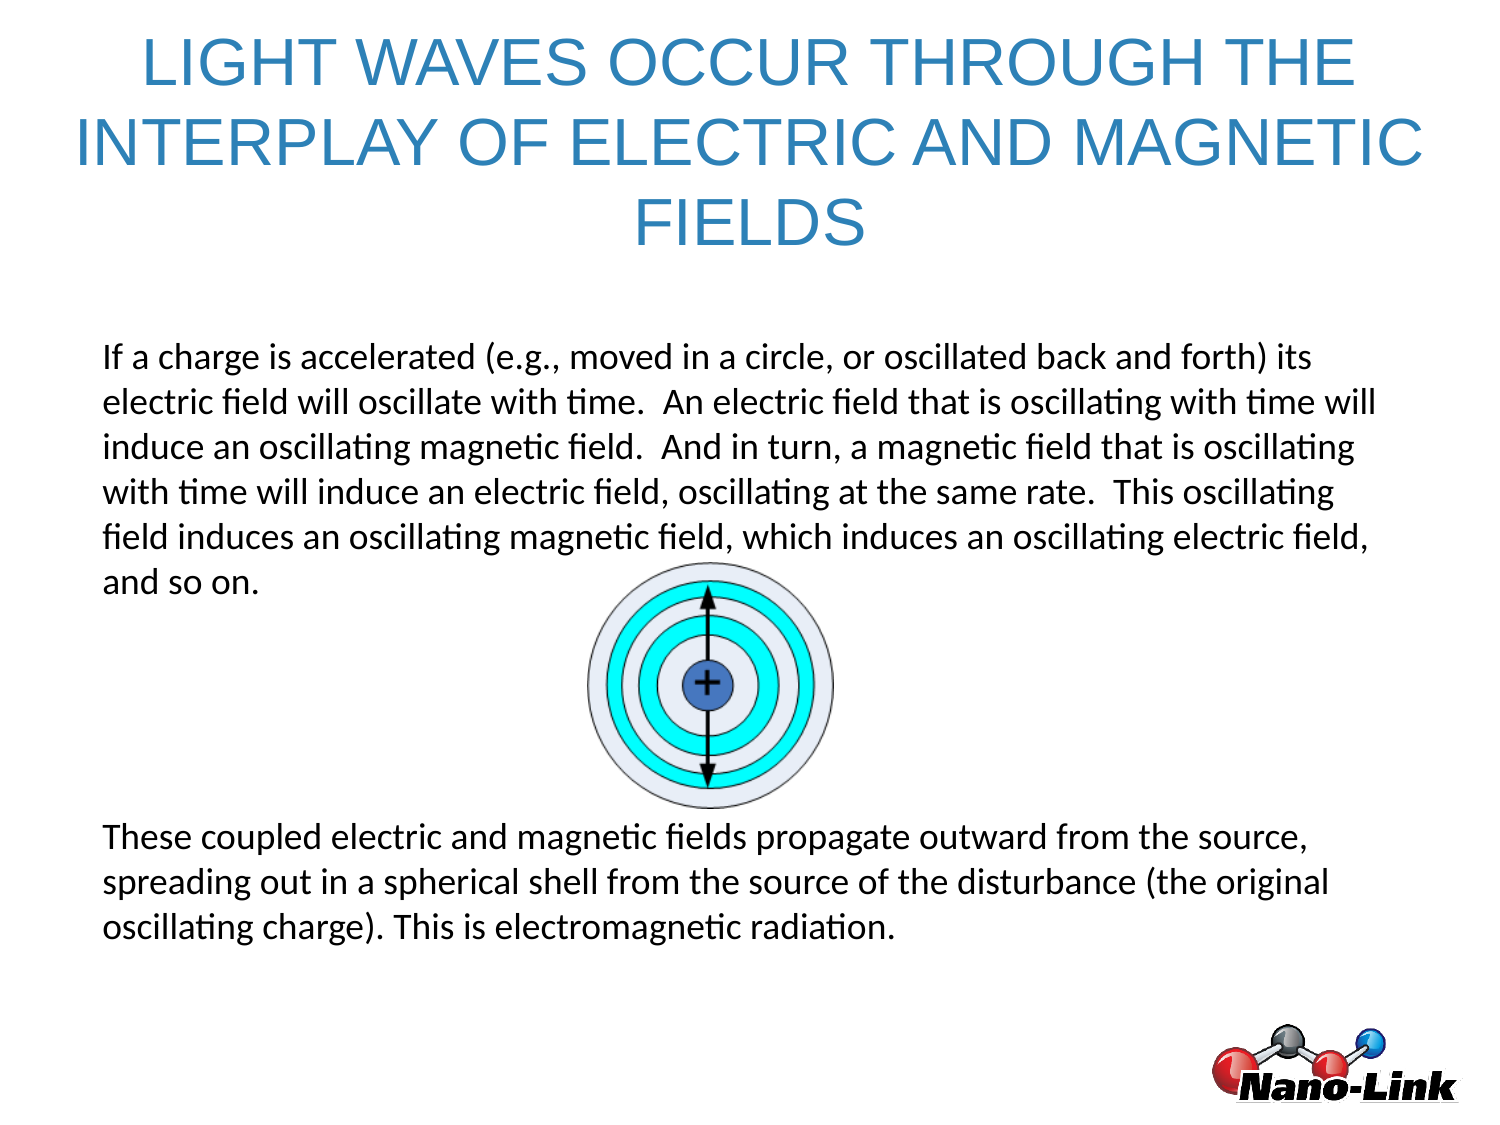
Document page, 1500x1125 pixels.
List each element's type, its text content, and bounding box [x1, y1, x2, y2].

title LIGHT WAVES OCCUR THROUGH THE INTERPLAY OF ELECTRIC AND MAGNETIC FIELDS [56, 45, 1444, 233]
text_box If a charge is accelerated (e.g., moved in a circle, or oscillated back and forth) its electric field will oscillate with time. An electric field that is oscillating with time will induce an oscillating magnetic field. And in turn, a magnetic field that is oscillating with time will induce an electric field, oscillating at the same rate. This oscillating field induces an oscillating magnetic field, which induces an oscillating electric field, and so on. These coupled electric and magnetic fields propagate outward from the source, spreading out in a spherical shell from the source of the disturbance (the original oscillating charge). This is electromagnetic radiation. [87, 324, 1413, 1056]
picture [1212, 1024, 1463, 1103]
picture [587, 562, 834, 809]
